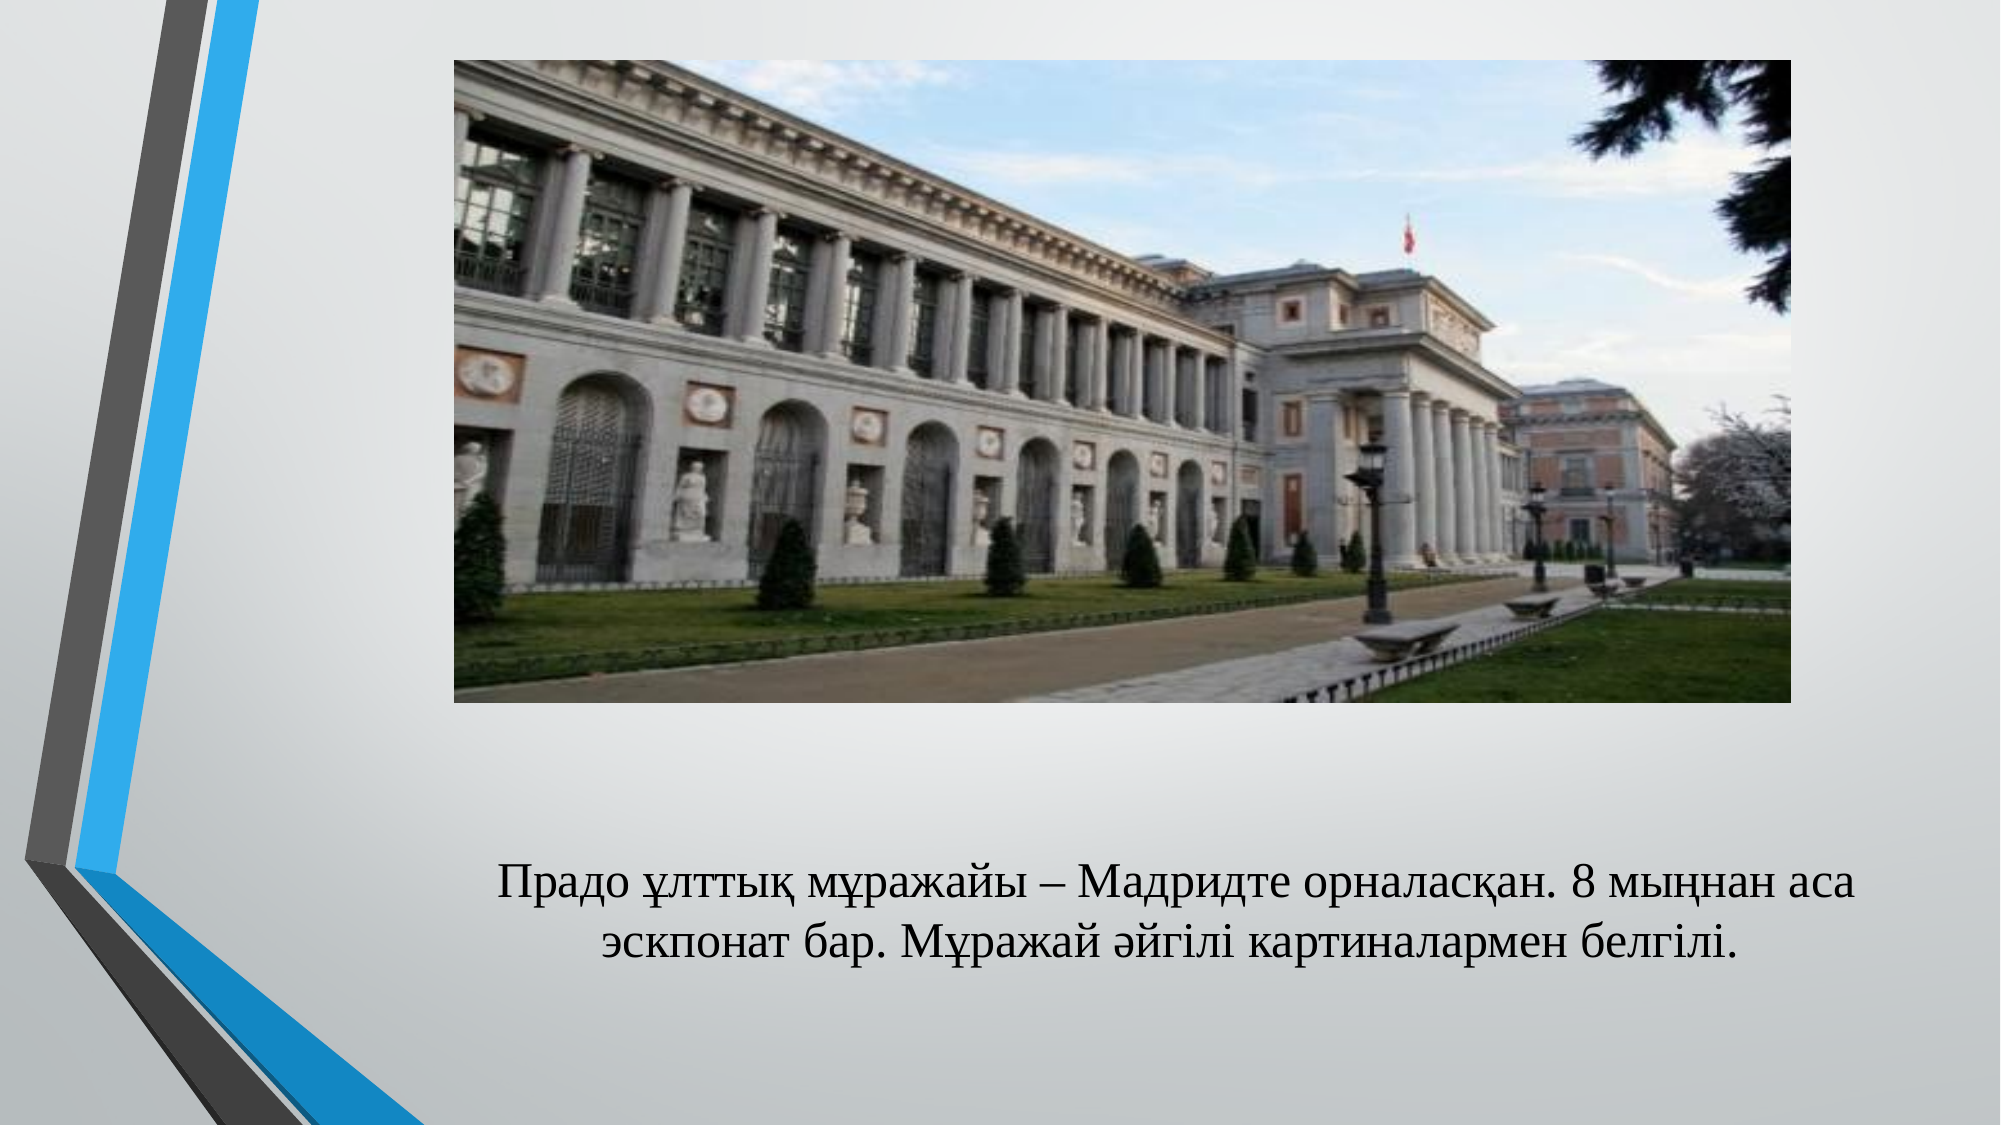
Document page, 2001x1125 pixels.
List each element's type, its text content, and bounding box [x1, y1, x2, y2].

list Прадо ұлттық мұражайы – Мадридте орналасқан. 8 мыңнан аса эскпонат бар. Мұражай әйгілі картиналармен белгілі. [398, 752, 1955, 1063]
picture [454, 60, 1791, 704]
